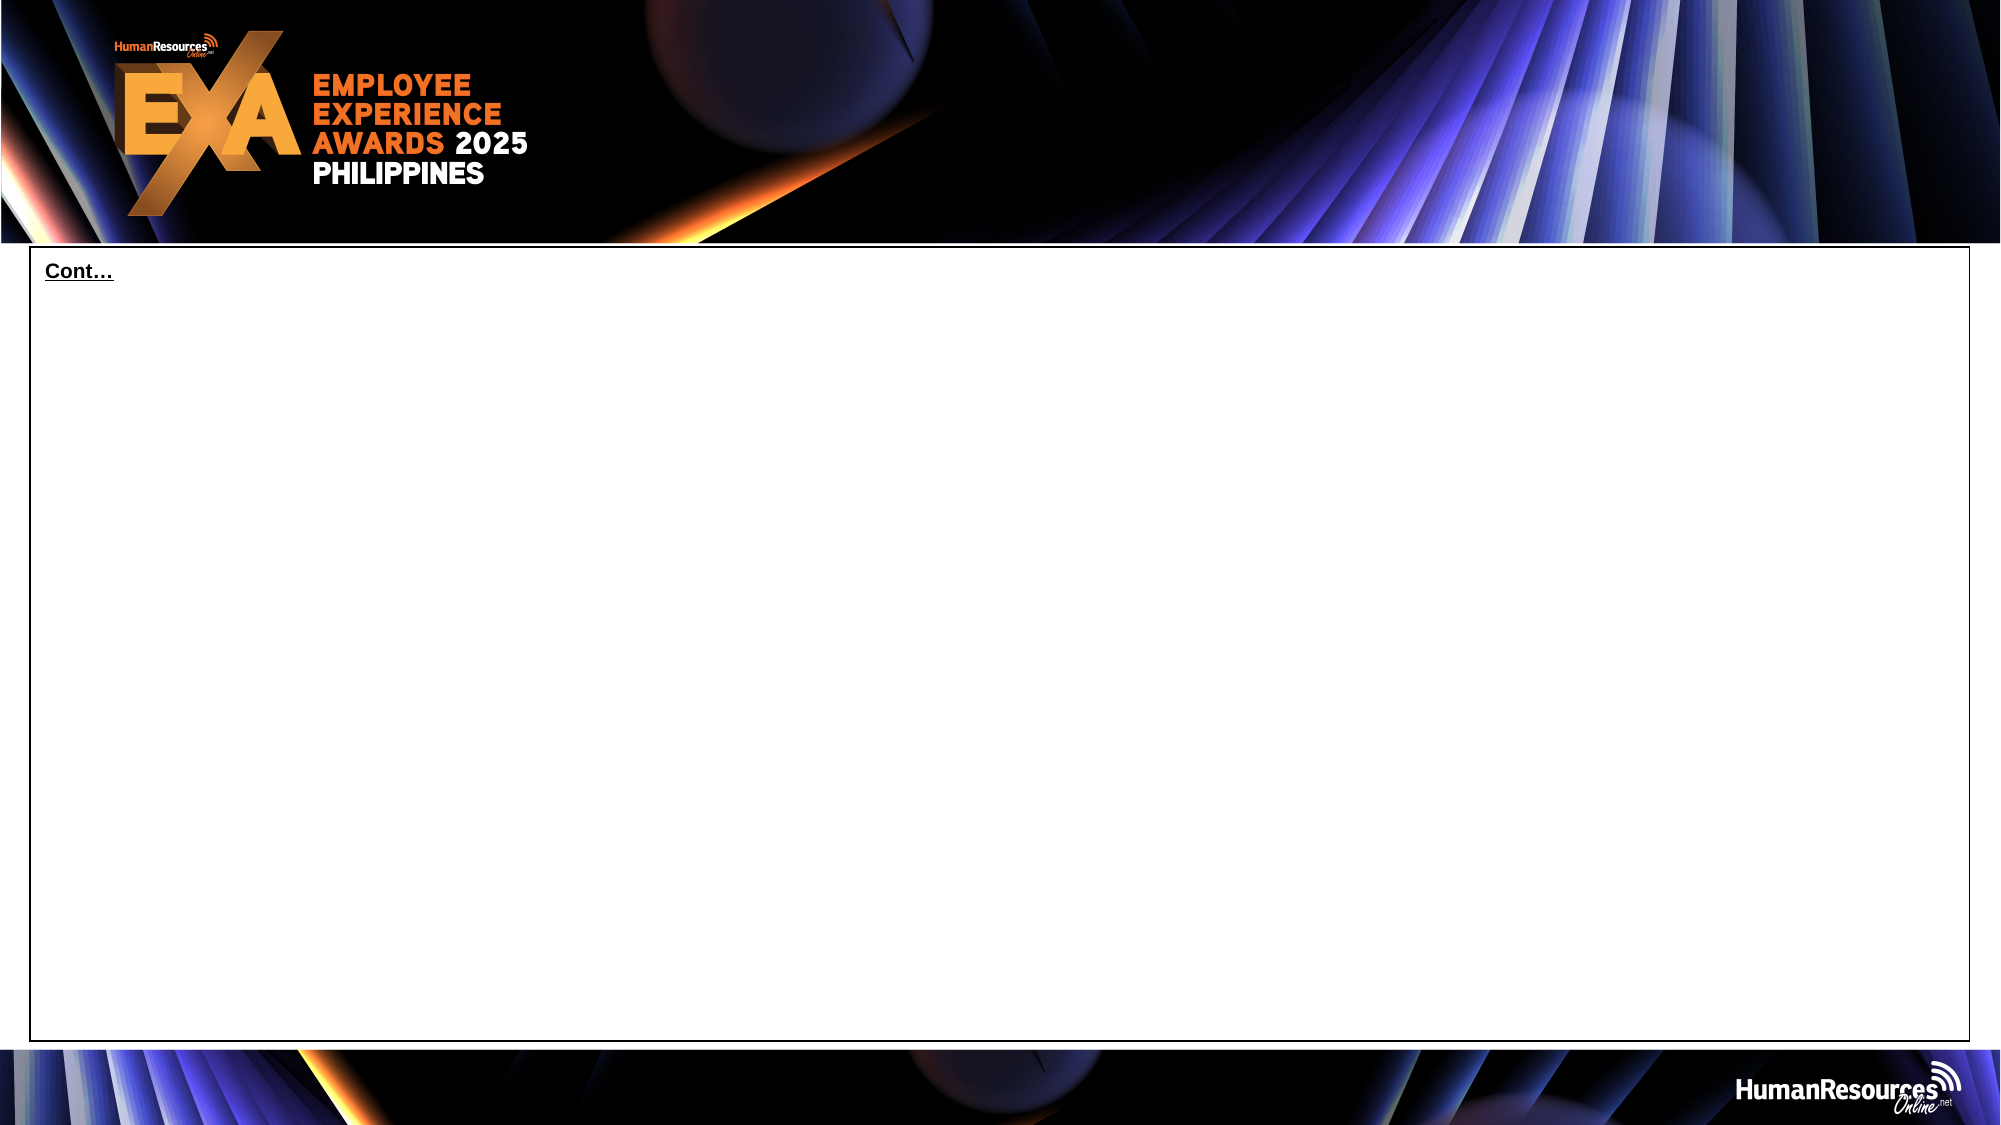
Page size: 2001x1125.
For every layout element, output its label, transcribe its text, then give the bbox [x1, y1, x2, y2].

text_box Cont… [30, 246, 1970, 1042]
picture [0, 0, 2001, 1125]
